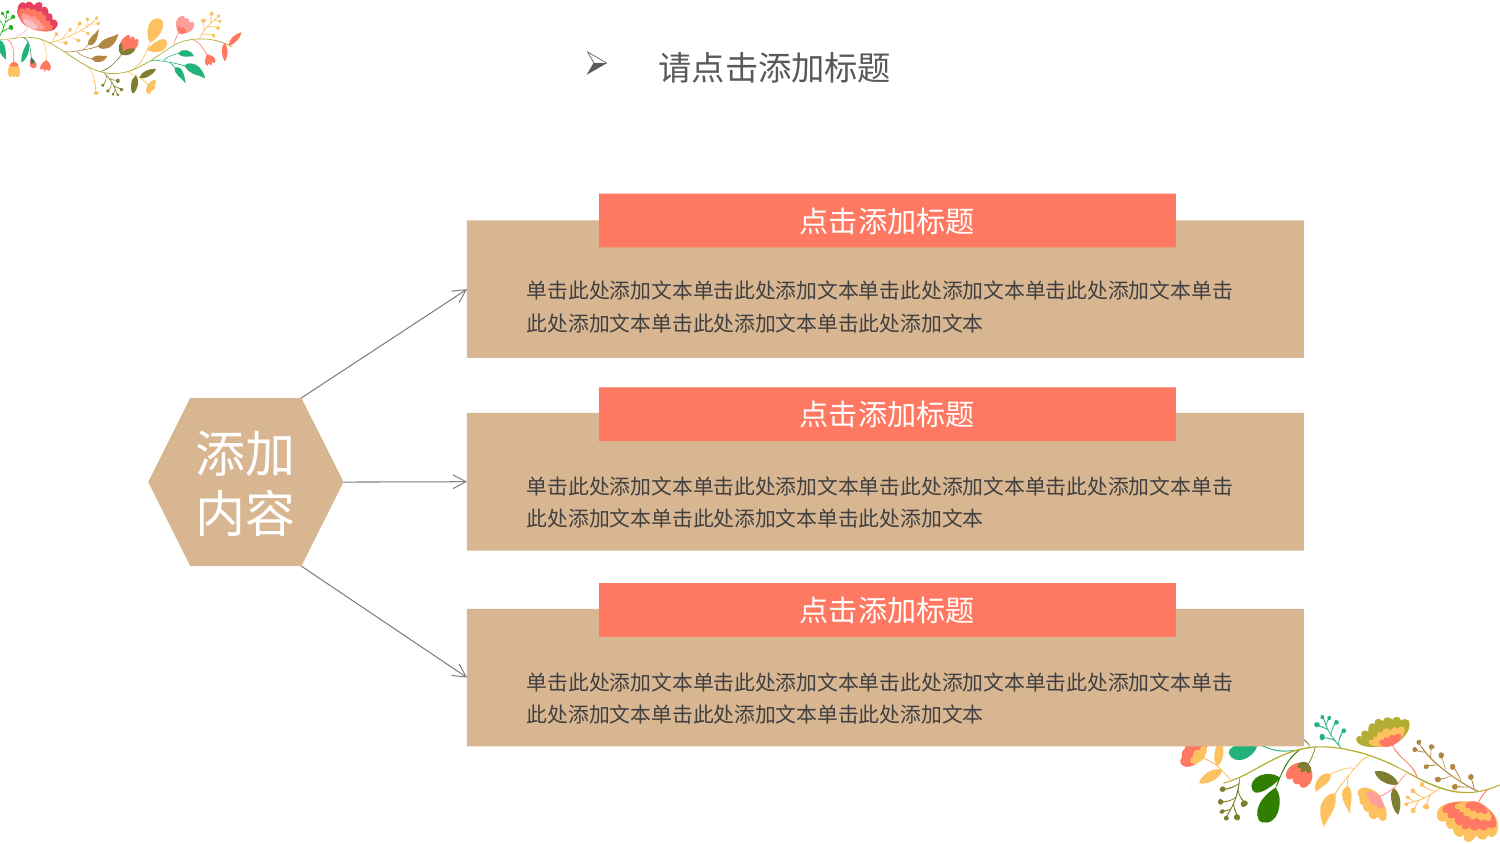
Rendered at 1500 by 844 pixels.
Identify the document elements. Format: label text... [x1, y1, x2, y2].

text_box 单击此处添加文本单击此处添加文本单击此处添加文本单击此处添加文本单击此处添加文本单击此处添加文本单击此处添加文本 [515, 656, 1260, 733]
text_box 单击此处添加文本单击此处添加文本单击此处添加文本单击此处添加文本单击此处添加文本单击此处添加文本单击此处添加文本 [515, 460, 1260, 537]
text_box [466, 412, 1305, 552]
text_box 点击添加标题 [598, 582, 1177, 638]
text_box [466, 608, 1305, 747]
text_box 单击此处添加文本单击此处添加文本单击此处添加文本单击此处添加文本单击此处添加文本单击此处添加文本单击此处添加文本 [515, 264, 1260, 341]
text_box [301, 289, 467, 398]
text_box 点击添加标题 [598, 386, 1177, 442]
text_box 请点击添加标题 [568, 40, 907, 95]
text_box 添加内容 [147, 396, 345, 568]
text_box [466, 219, 1305, 359]
text_box 点击添加标题 [598, 193, 1177, 248]
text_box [301, 566, 467, 678]
